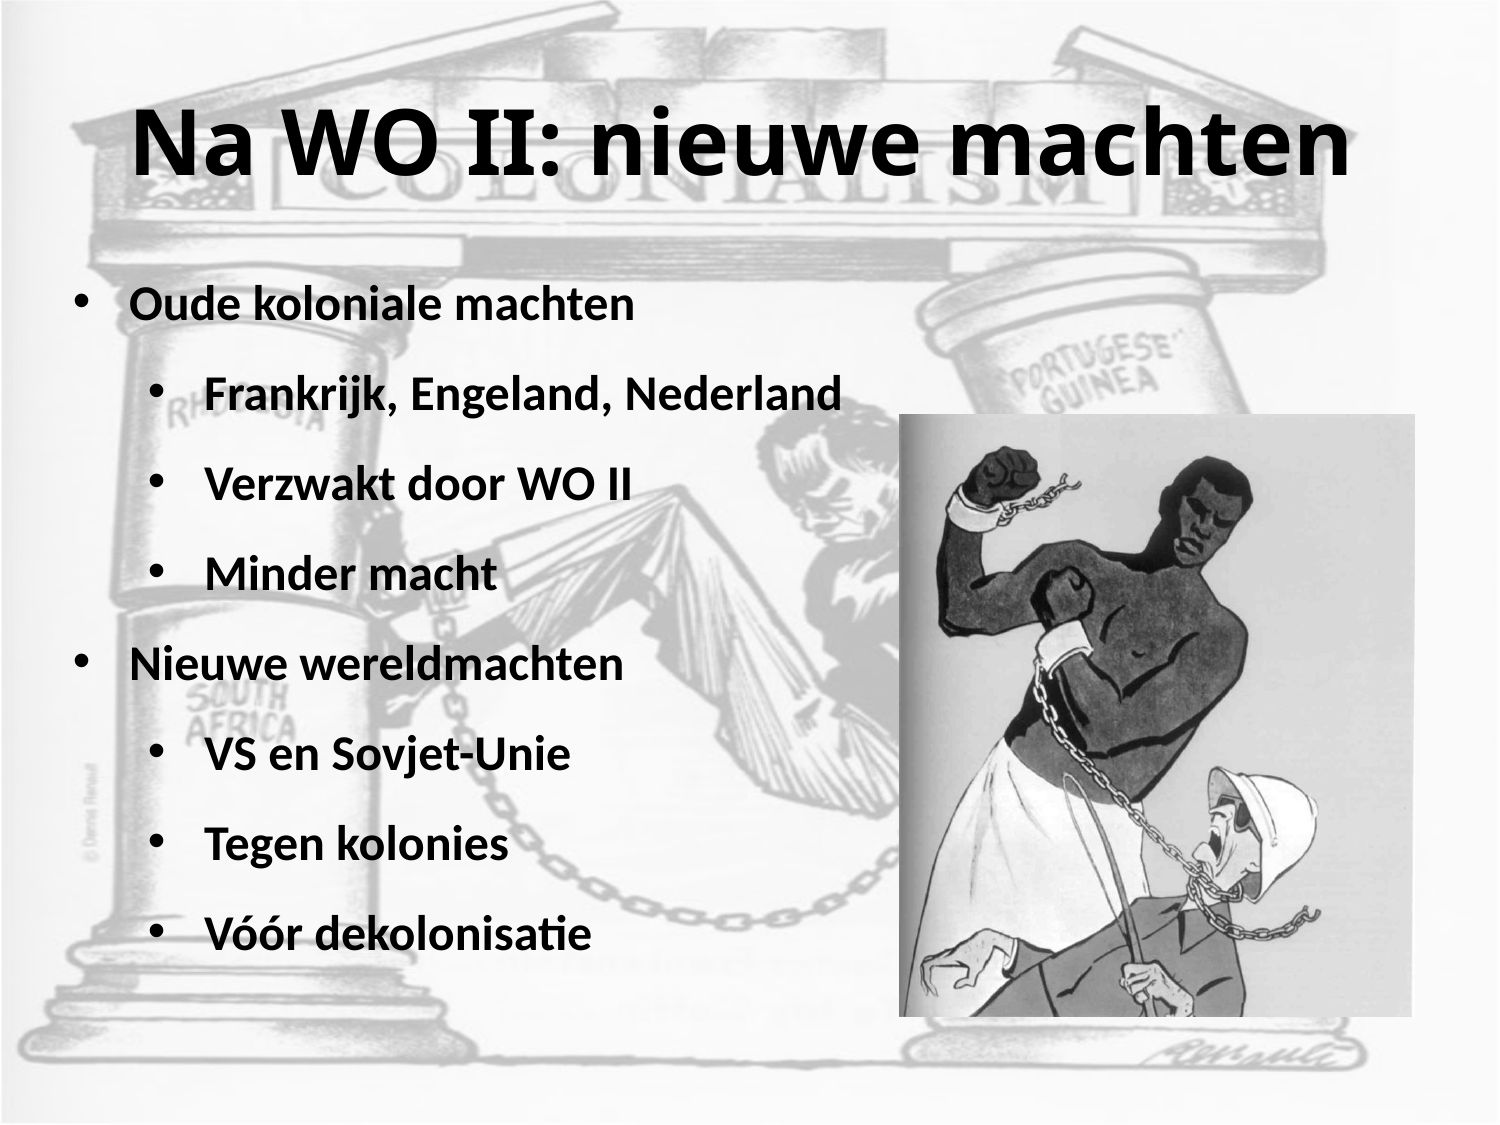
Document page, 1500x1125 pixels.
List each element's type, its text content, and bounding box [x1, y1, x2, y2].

title Na WO II: nieuwe machten [0, 45, 1483, 233]
picture [899, 414, 1415, 1017]
text_box Oude koloniale machten Frankrijk, Engeland, Nederland Verzwakt door WO II Minder macht Nieuwe wereldmachten VS en Sovjet-Unie Tegen kolonies Vóór dekolonisatie [58, 232, 1133, 968]
